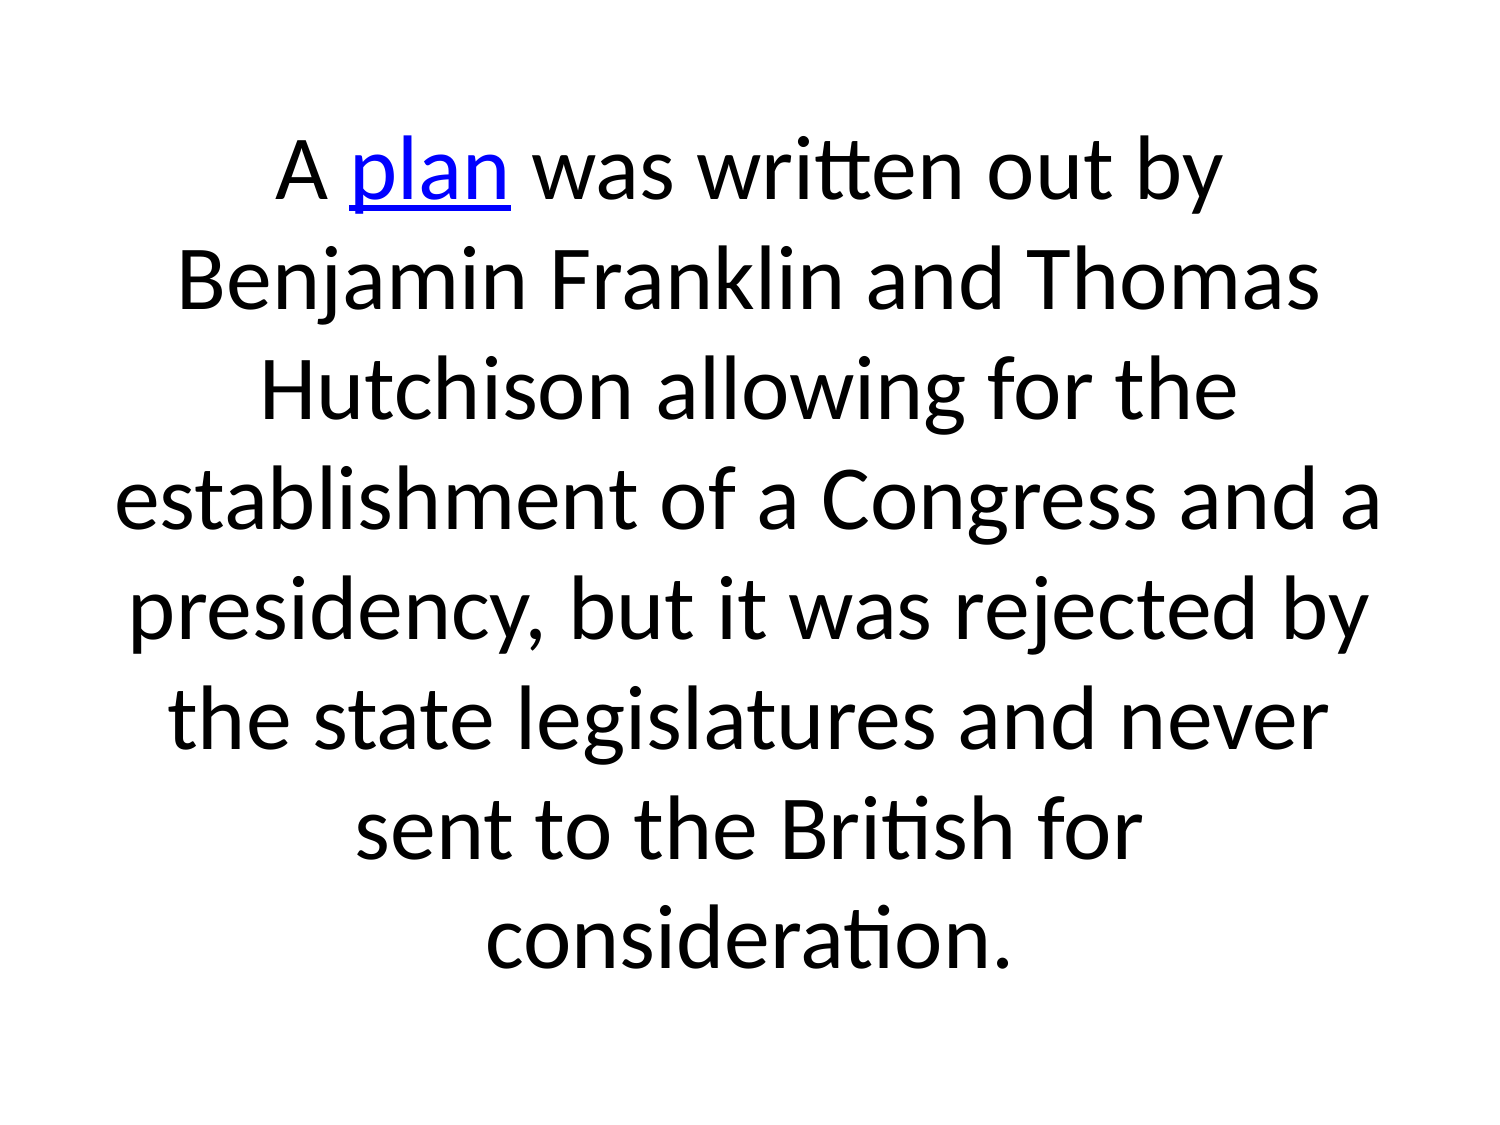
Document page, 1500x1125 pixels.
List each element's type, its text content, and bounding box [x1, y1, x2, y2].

title A plan was written out by Benjamin Franklin and Thomas Hutchison allowing for the establishment of a Congress and a presidency, but it was rejected by the state legislatures and never sent to the British for consideration. [75, 45, 1425, 1050]
